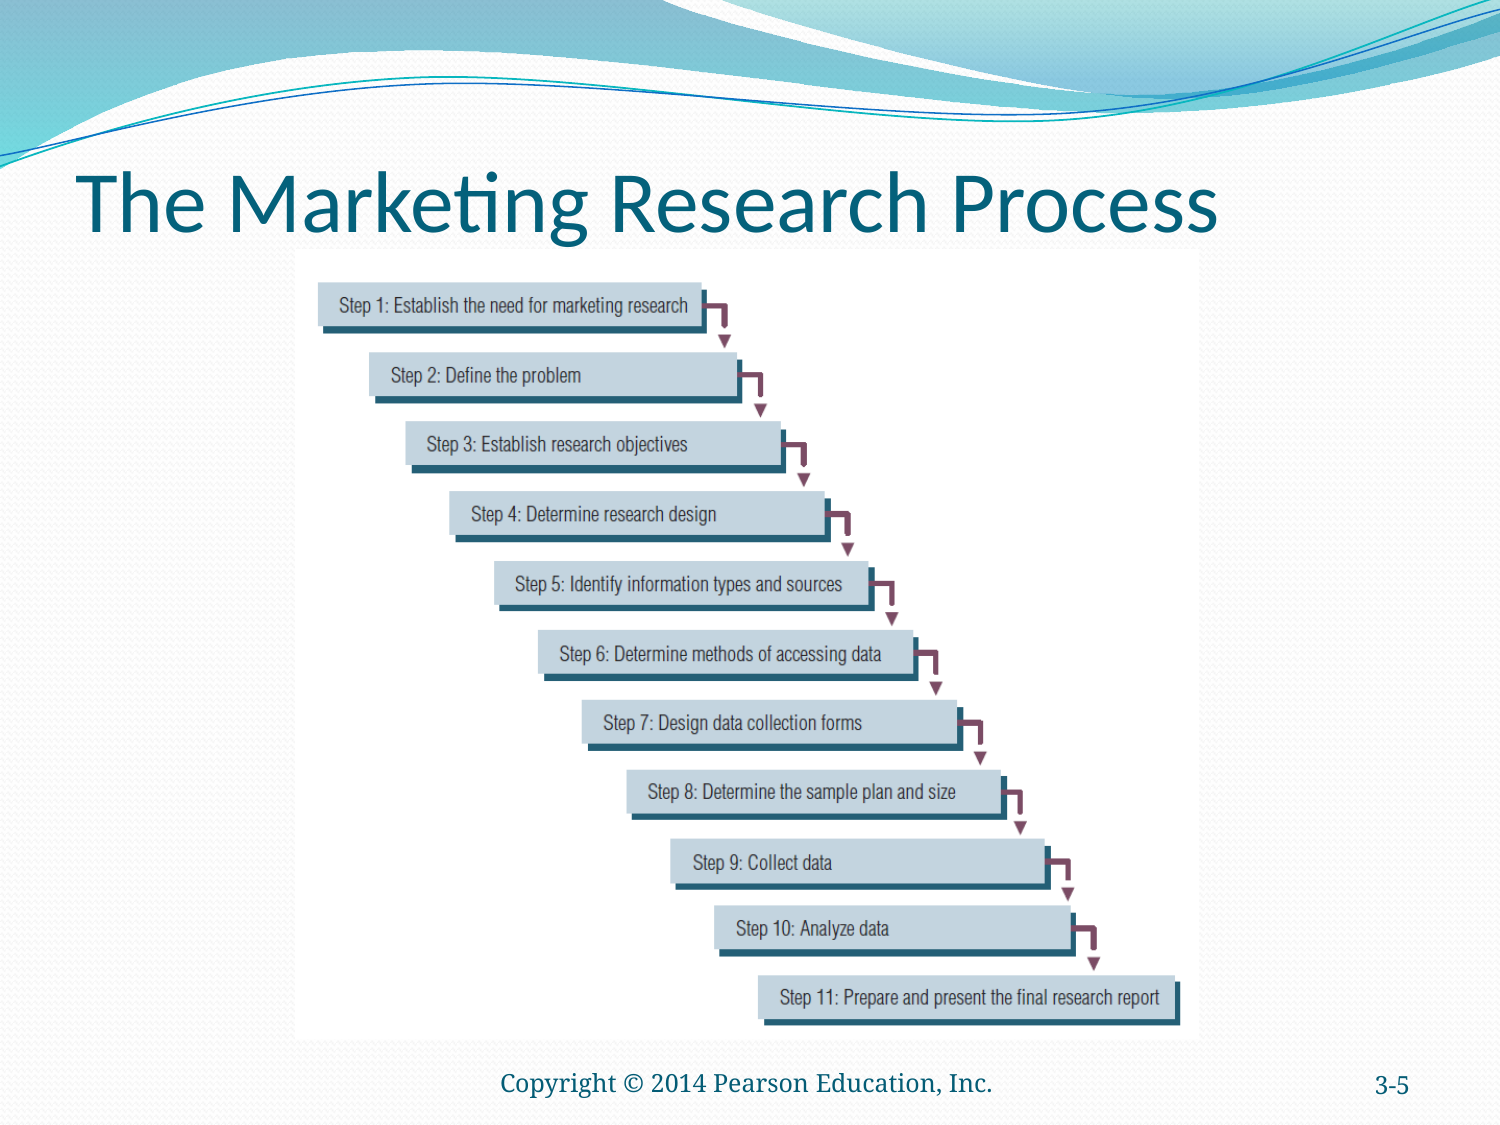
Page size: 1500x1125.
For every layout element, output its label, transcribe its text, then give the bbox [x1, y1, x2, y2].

picture [294, 249, 1199, 1039]
title The Marketing Research Process [74, 62, 1388, 251]
